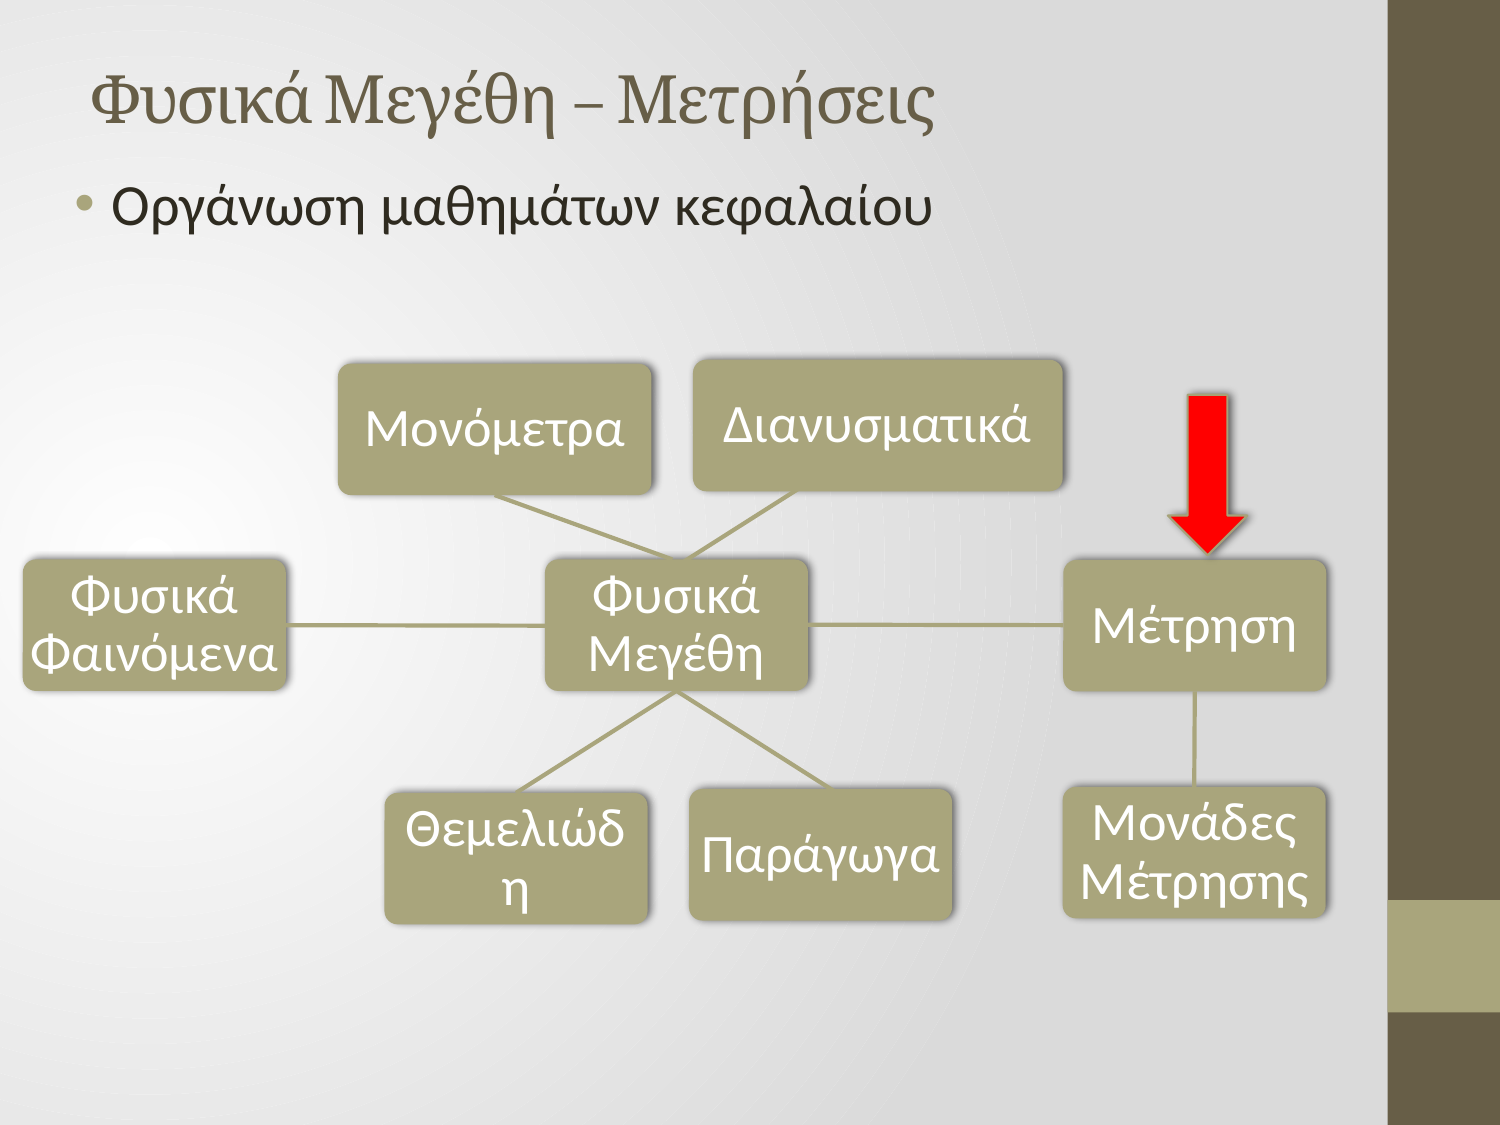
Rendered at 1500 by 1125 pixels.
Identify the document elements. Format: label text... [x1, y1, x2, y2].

title Φυσικά Μεγέθη – Μετρήσεις [75, 3, 1325, 191]
list Οργάνωση μαθημάτων κεφαλαίου [40, 160, 1291, 294]
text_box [22, 359, 1327, 925]
